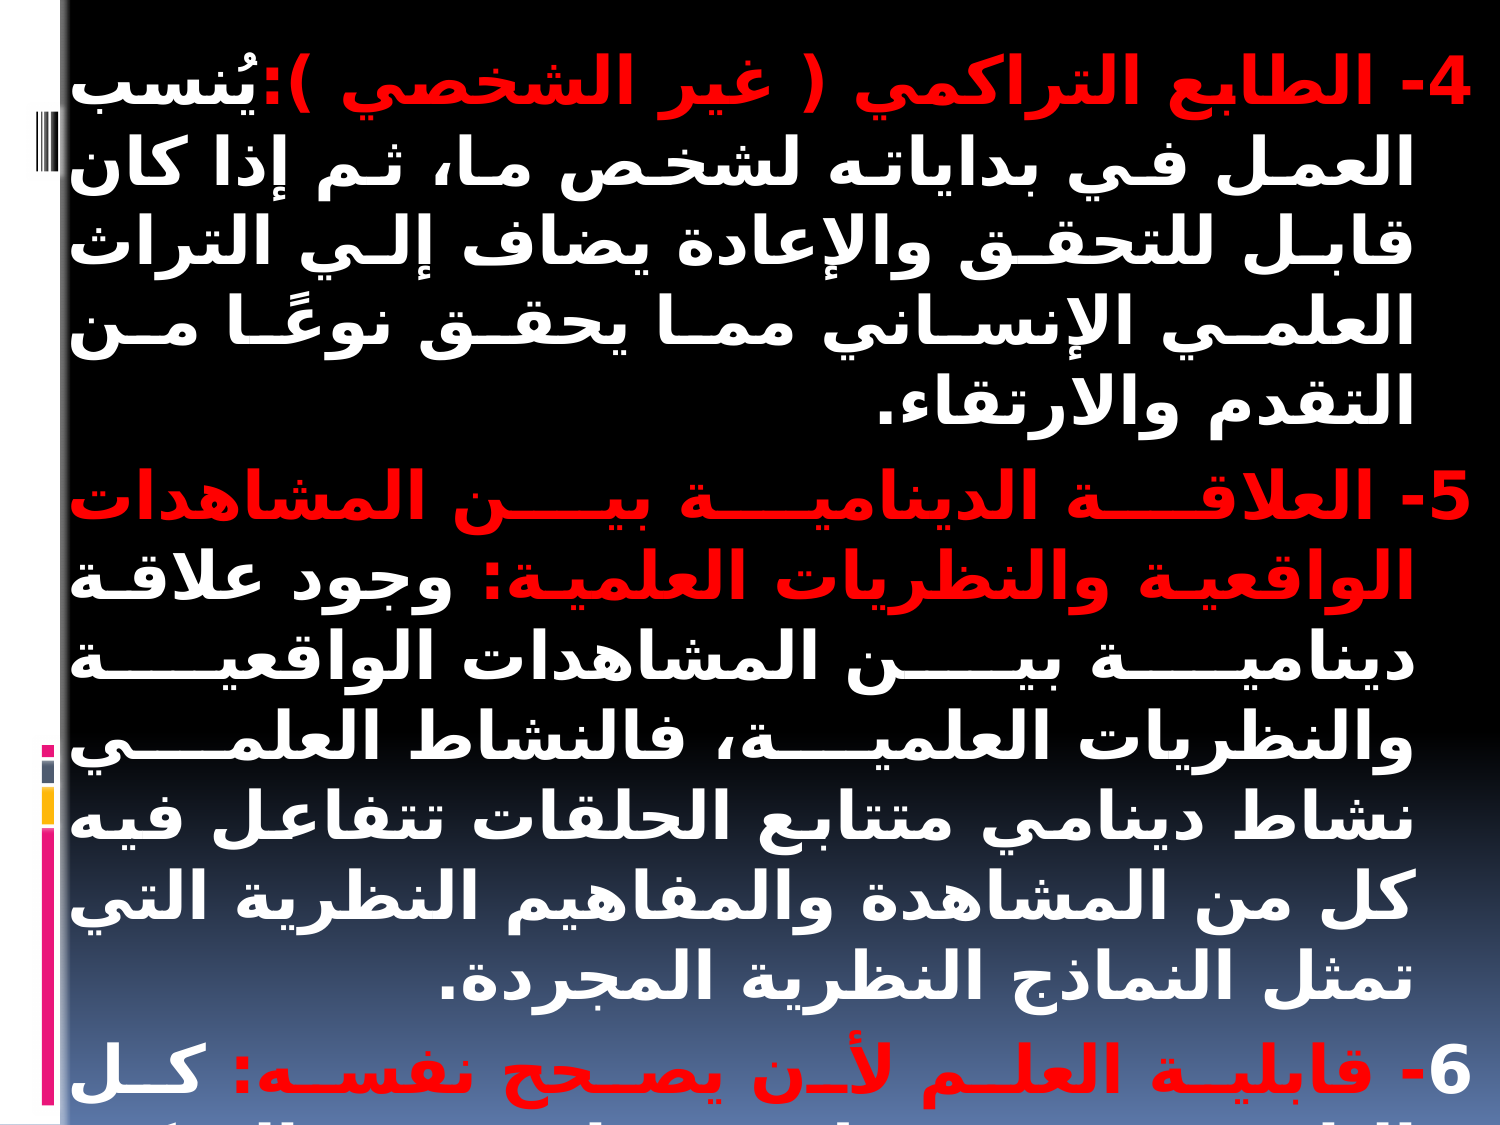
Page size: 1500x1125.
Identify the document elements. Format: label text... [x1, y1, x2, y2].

list 4- الطابع التراكمي ( غير الشخصي ):يُنسب العمل في بداياته لشخص ما، ثم إذا كان قابل للتحقق والإعادة يضاف إلي التراث العلمي الإنساني مما يحقق نوعًا من التقدم والارتقاء. 5- العلاقة الدينامية بين المشاهدات الواقعية والنظريات العلمية: وجود علاقة دينامية بين المشاهدات الواقعية والنظريات العلمية، فالنشاط العلمي نشاط دينامي متتابع الحلقات تتفاعل فيه كل من المشاهدة والمفاهيم النظرية التي تمثل النماذج النظرية المجردة. 6- قابلية العلم لأن يصحح نفسه: كل الباحثين يتبعون طريقة واحدة في التفكير ومنهج واحد فتصحح البحوث التحققية أخطاء سابقتها. 7 ـ القابلية للاستعادة: وتعني الحصول على نفس النتائج عند إعادة إجراء التجربة مرة أخرى في ظل تطابق الموقف التجريبي. [53, 30, 1500, 1125]
